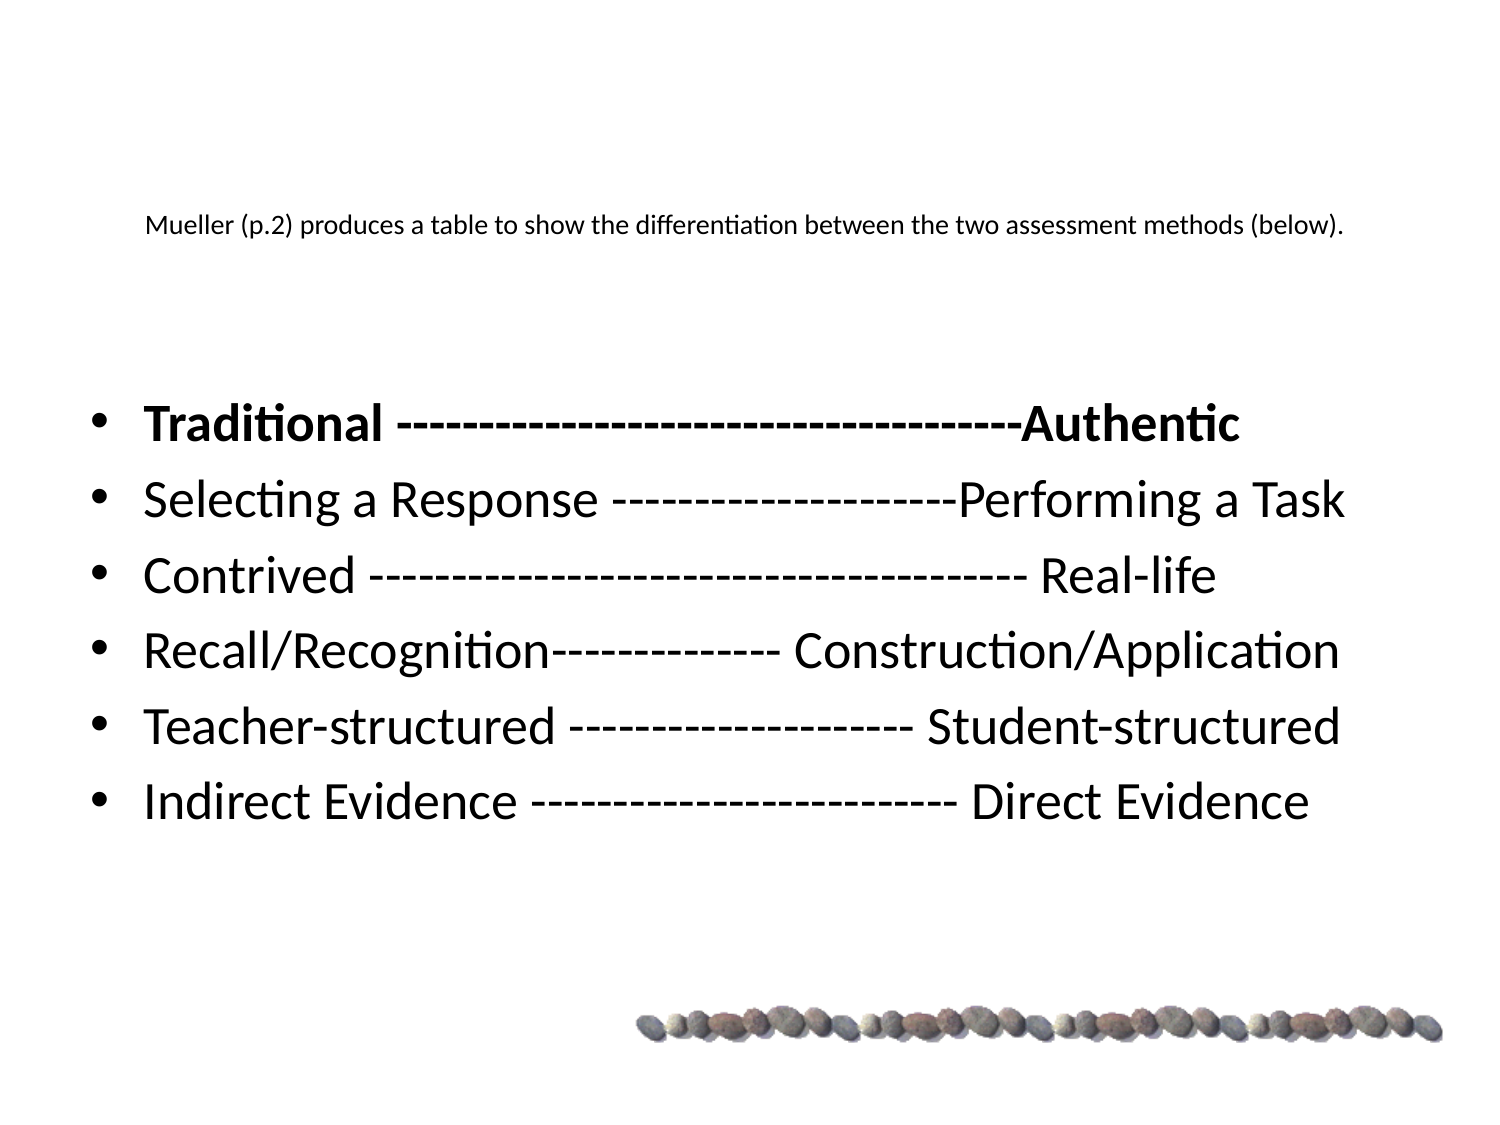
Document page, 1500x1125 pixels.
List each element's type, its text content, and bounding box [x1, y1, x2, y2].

list Traditional --------------------------------------Authentic Selecting a Response ---------------------Performing a Task Contrived ---------------------------------------- Real-life Recall/Recognition-------------- Construction/Application Teacher-structured --------------------- Student-structured Indirect Evidence -------------------------- Direct Evidence [75, 304, 1425, 1005]
title Mueller (p.2) produces a table to show the differentiation between the two assessment methods (below). [70, 187, 1421, 315]
picture [628, 1001, 1454, 1049]
